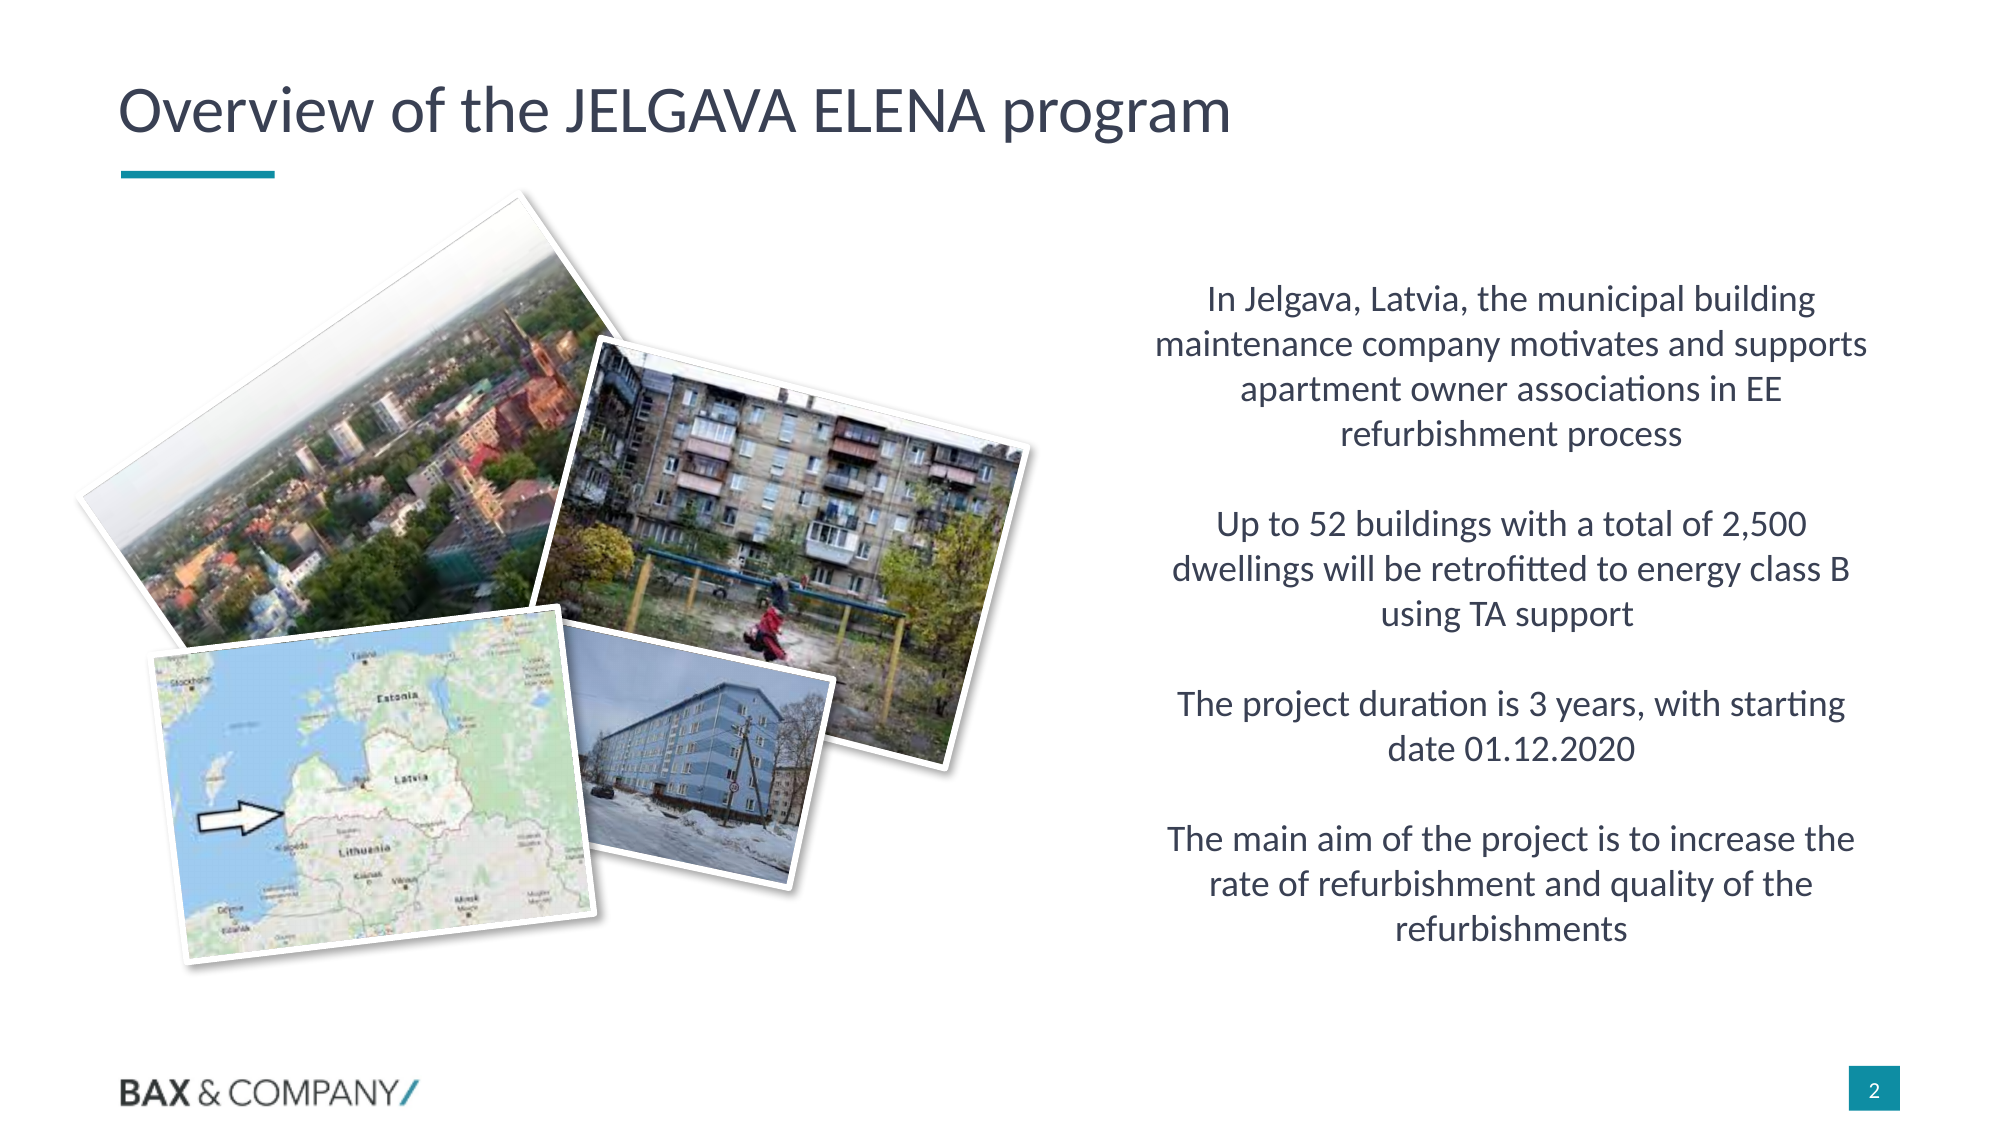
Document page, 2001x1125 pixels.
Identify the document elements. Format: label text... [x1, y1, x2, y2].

picture [84, 200, 1022, 958]
picture [118, 1075, 422, 1111]
title Overview of the JELGAVA ELENA program [103, 59, 1900, 163]
text_box In Jelgava, Latvia, the municipal building maintenance company motivates and supports apartment owner associations in EE refurbishment process Up to 52 buildings with a total of 2,500 dwellings will be retrofitted to energy class B using TA support The project duration is 3 years, with starting date 01.12.2020 The main aim of the project is to increase the rate of refurbishment and quality of the refurbishments [1137, 266, 1886, 1002]
